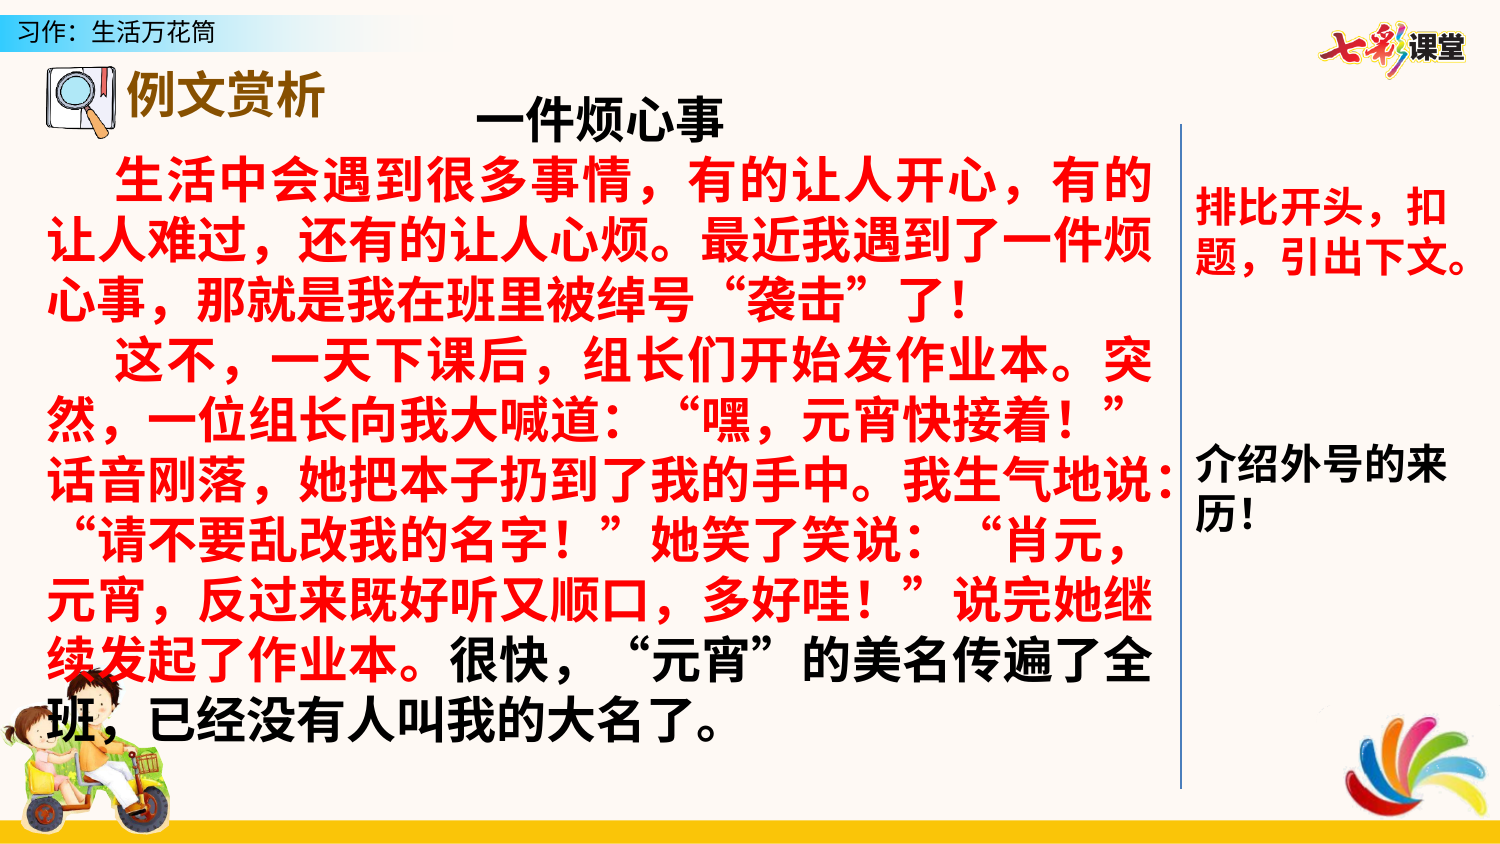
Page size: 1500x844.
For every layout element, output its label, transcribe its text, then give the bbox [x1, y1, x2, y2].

picture [0, 702, 170, 835]
text_box 排比开头，扣题，引出下文。 [1185, 173, 1463, 288]
picture [1316, 20, 1468, 80]
text_box 介绍外号的来历！ [1185, 430, 1463, 546]
text_box 一件烦心事 生活中会遇到很多事情，有的让人开心，有的让人难过，还有的让人心烦。最近我遇到了一件烦心事，那就是我在班里被绰号“袭击”了！ 这不，一天下课后，组长们开始发作业本。突然，一位组长向我大喊道：“嘿，元宵快接着！”话音刚落，她把本子扔到了我的手中。我生气地说：“请不要乱改我的名字！”她笑了笑说：“肖元，元宵，反过来既好听又顺口，多好哇！”说完她继续发起了作业本。很快，“元宵”的美名传遍了全班，已经没有人叫我的大名了。 [35, 83, 1165, 755]
picture [1316, 705, 1500, 821]
picture [46, 66, 116, 139]
text_box 例文赏析 [115, 57, 468, 129]
